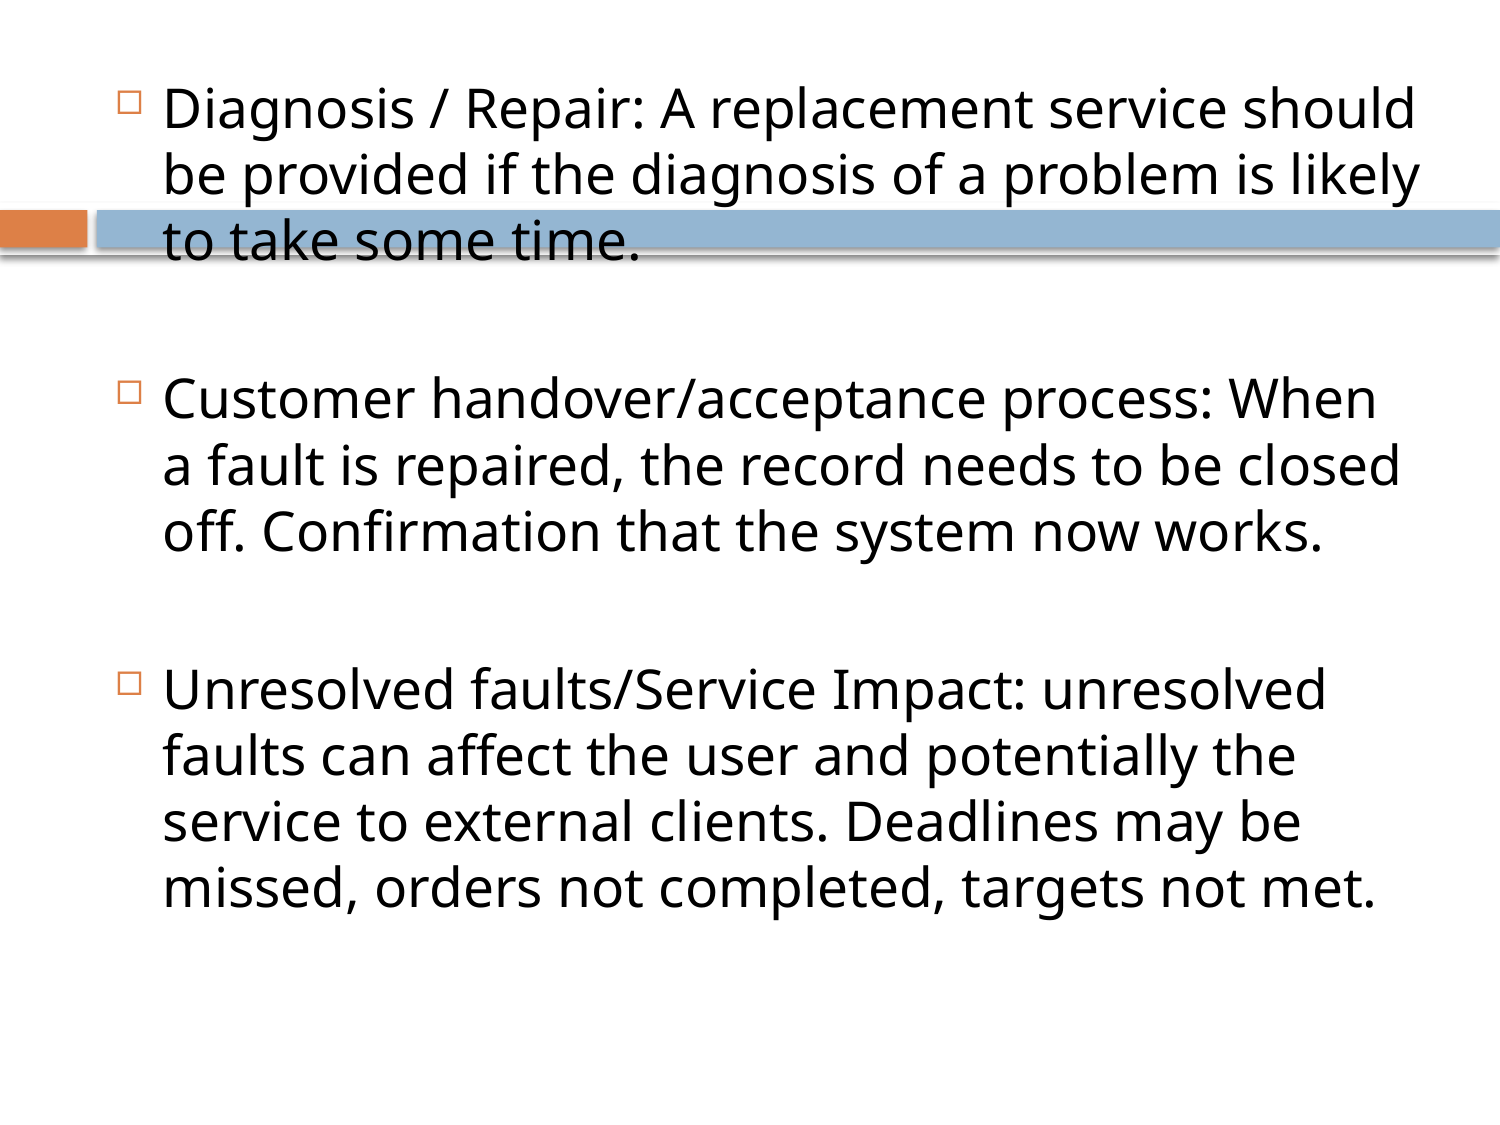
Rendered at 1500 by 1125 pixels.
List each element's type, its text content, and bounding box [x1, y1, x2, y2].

list Diagnosis / Repair: A replacement service should be provided if the diagnosis of a problem is likely to take some time. Customer handover/acceptance process: When a fault is repaired, the record needs to be closed off. Confirmation that the system now works. Unresolved faults/Service Impact: unresolved faults can affect the user and potentially the service to external clients. Deadlines may be missed, orders not completed, targets not met. [100, 66, 1438, 1000]
